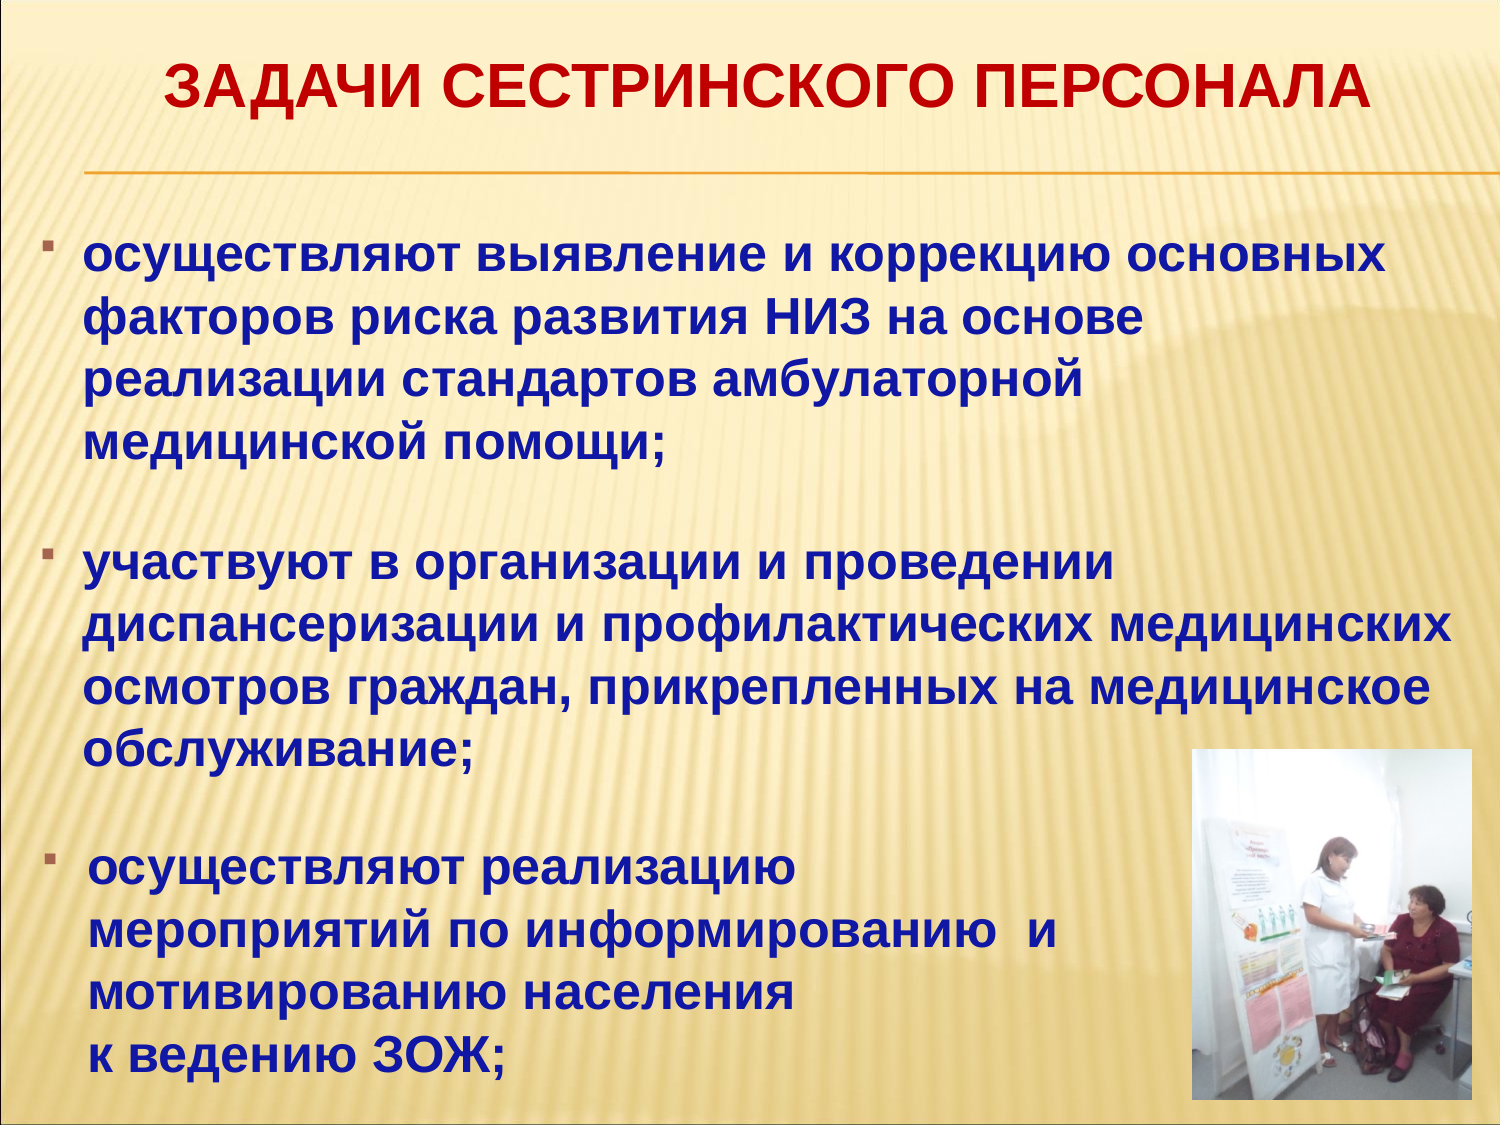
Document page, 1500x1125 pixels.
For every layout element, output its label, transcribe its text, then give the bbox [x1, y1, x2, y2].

text_box участвуют в организации и проведении диспансеризации и профилактических медицинских осмотров граждан, прикрепленных на медицинское обслуживание; [24, 519, 1472, 785]
list осуществляют реализацию мероприятий по информированию и мотивированию населения к ведению ЗОЖ; [12, 825, 1075, 988]
text_box ЗАДАЧИ СЕСТРИНСКОГО ПЕРСОНАЛА [87, 37, 1450, 175]
text_box осуществляют выявление и коррекцию основных факторов риска развития НИЗ на основе реализации стандартов амбулаторной медицинской помощи; [24, 212, 1436, 478]
picture [0, 0, 1500, 1125]
